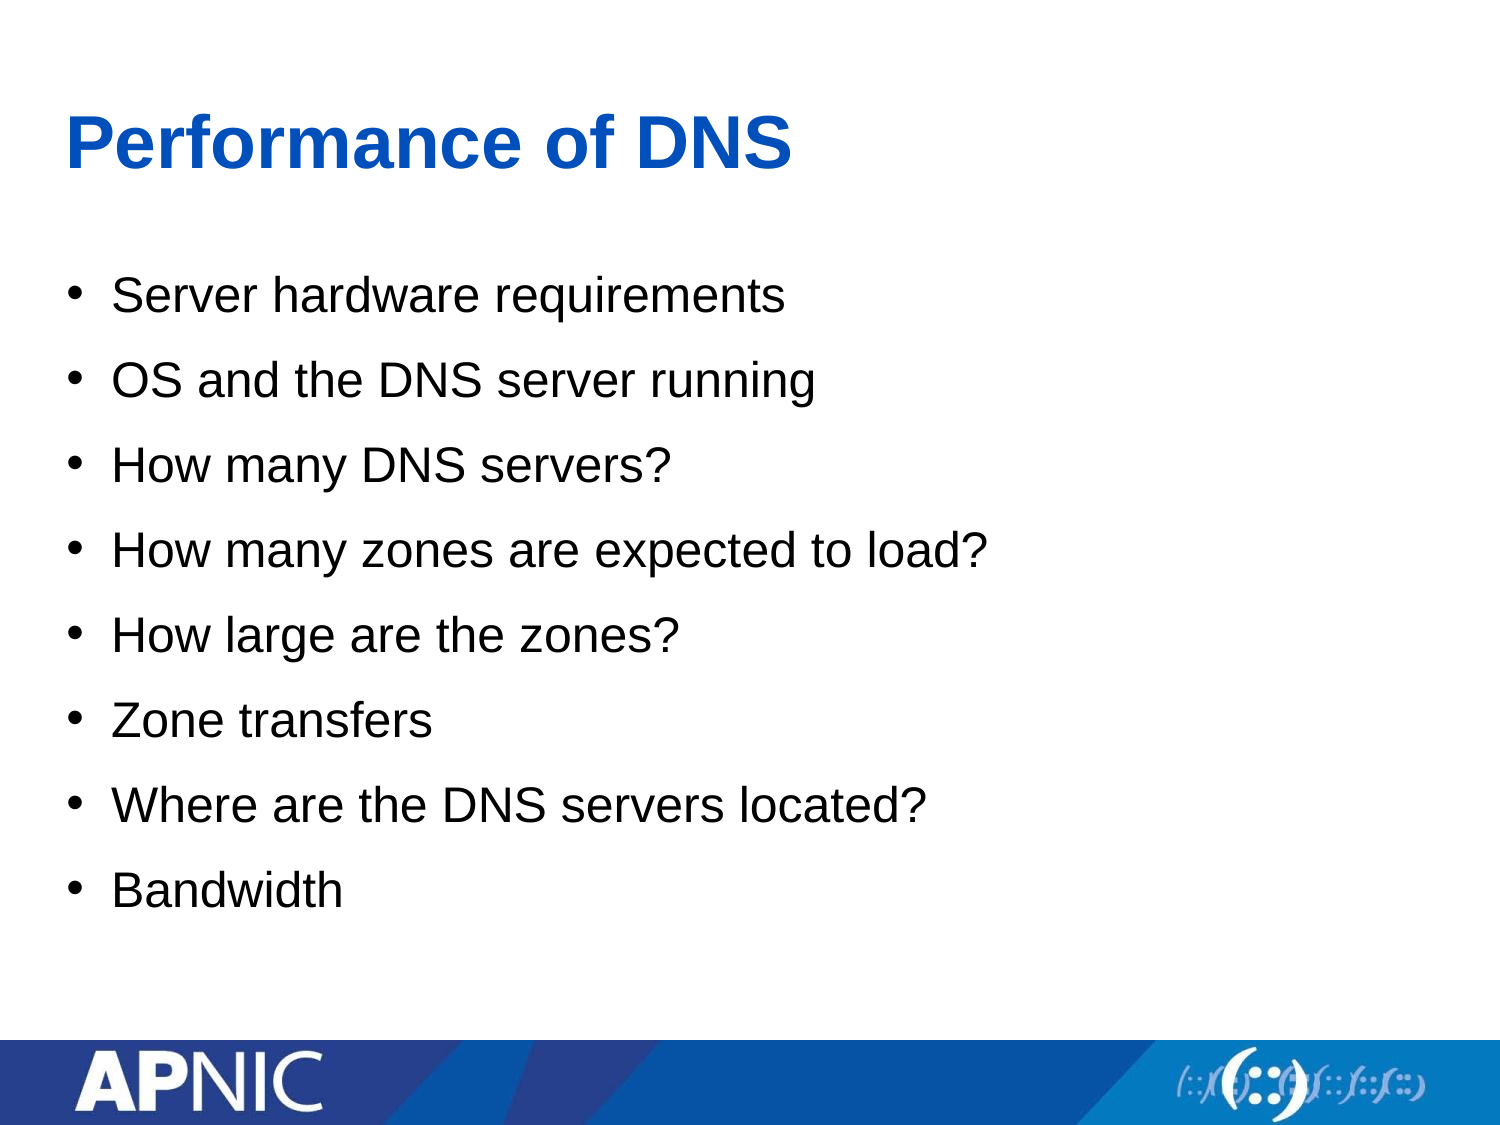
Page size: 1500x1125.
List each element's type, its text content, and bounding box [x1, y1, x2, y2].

title Performance of DNS [64, 45, 1436, 233]
list Server hardware requirements OS and the DNS server running How many DNS servers? How many zones are expected to load? How large are the zones? Zone transfers Where are the DNS servers located? Bandwidth [66, 262, 1437, 1012]
picture [0, 1040, 1500, 1125]
